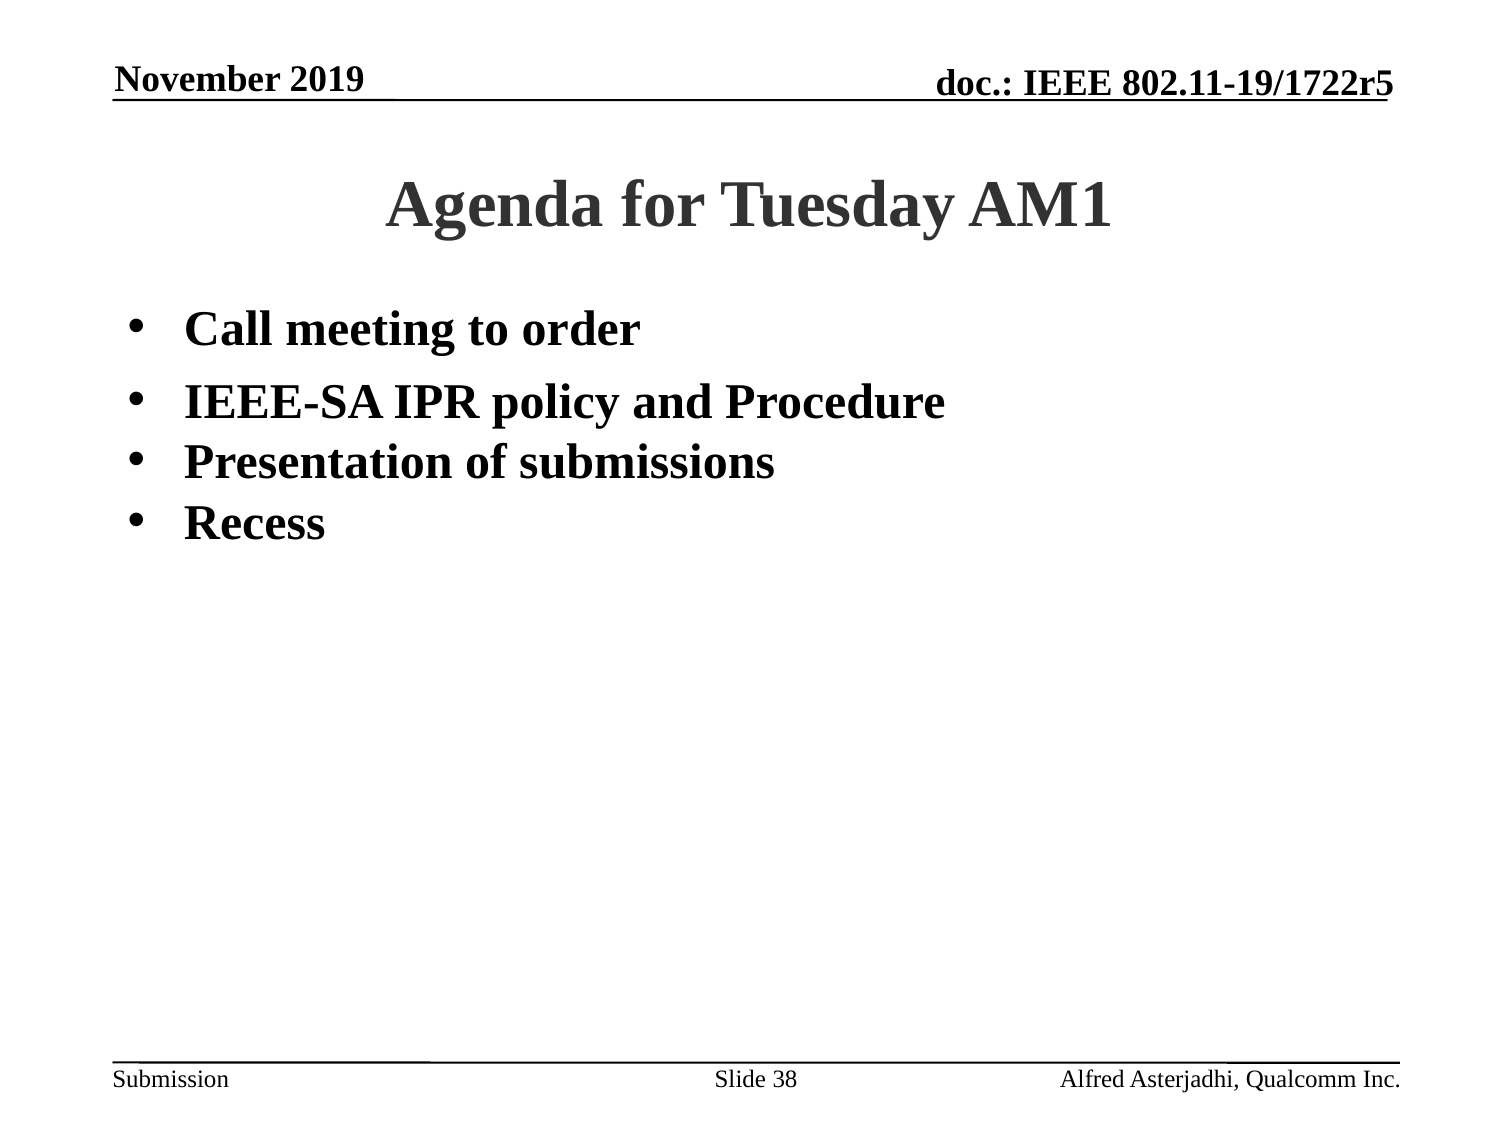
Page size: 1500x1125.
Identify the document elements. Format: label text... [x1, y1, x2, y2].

footer Alfred Asterjadhi, Qualcomm Inc. [878, 1061, 1402, 1093]
title Agenda for Tuesday AM1 [62, 112, 1438, 288]
list Call meeting to order IEEE-SA IPR policy and Procedure Presentation of submissions Recess [112, 299, 1388, 975]
slide_number Slide 38 [712, 1061, 800, 1123]
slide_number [114, 54, 423, 100]
